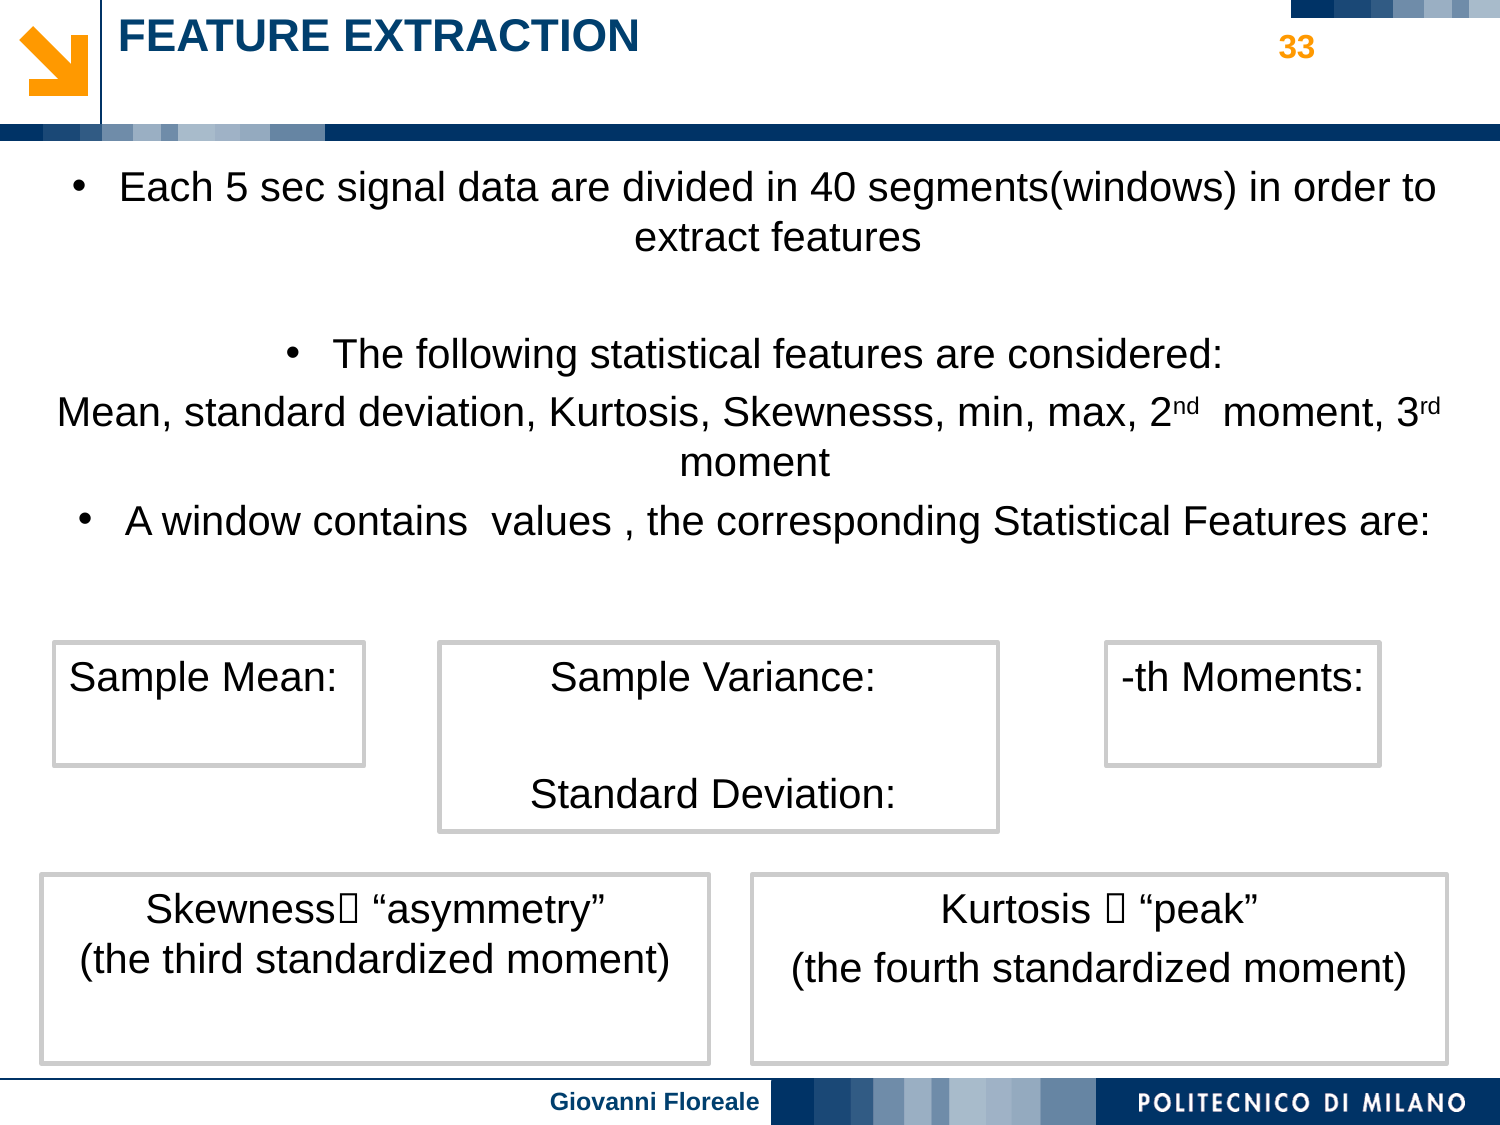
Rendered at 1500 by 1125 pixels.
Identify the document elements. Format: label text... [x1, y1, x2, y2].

title FEATURE EXTRACTION [117, 5, 1094, 144]
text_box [41, 642, 1448, 1064]
picture [0, 1074, 1500, 1125]
picture [0, 0, 1500, 141]
slide_number 33 [1269, 24, 1493, 66]
